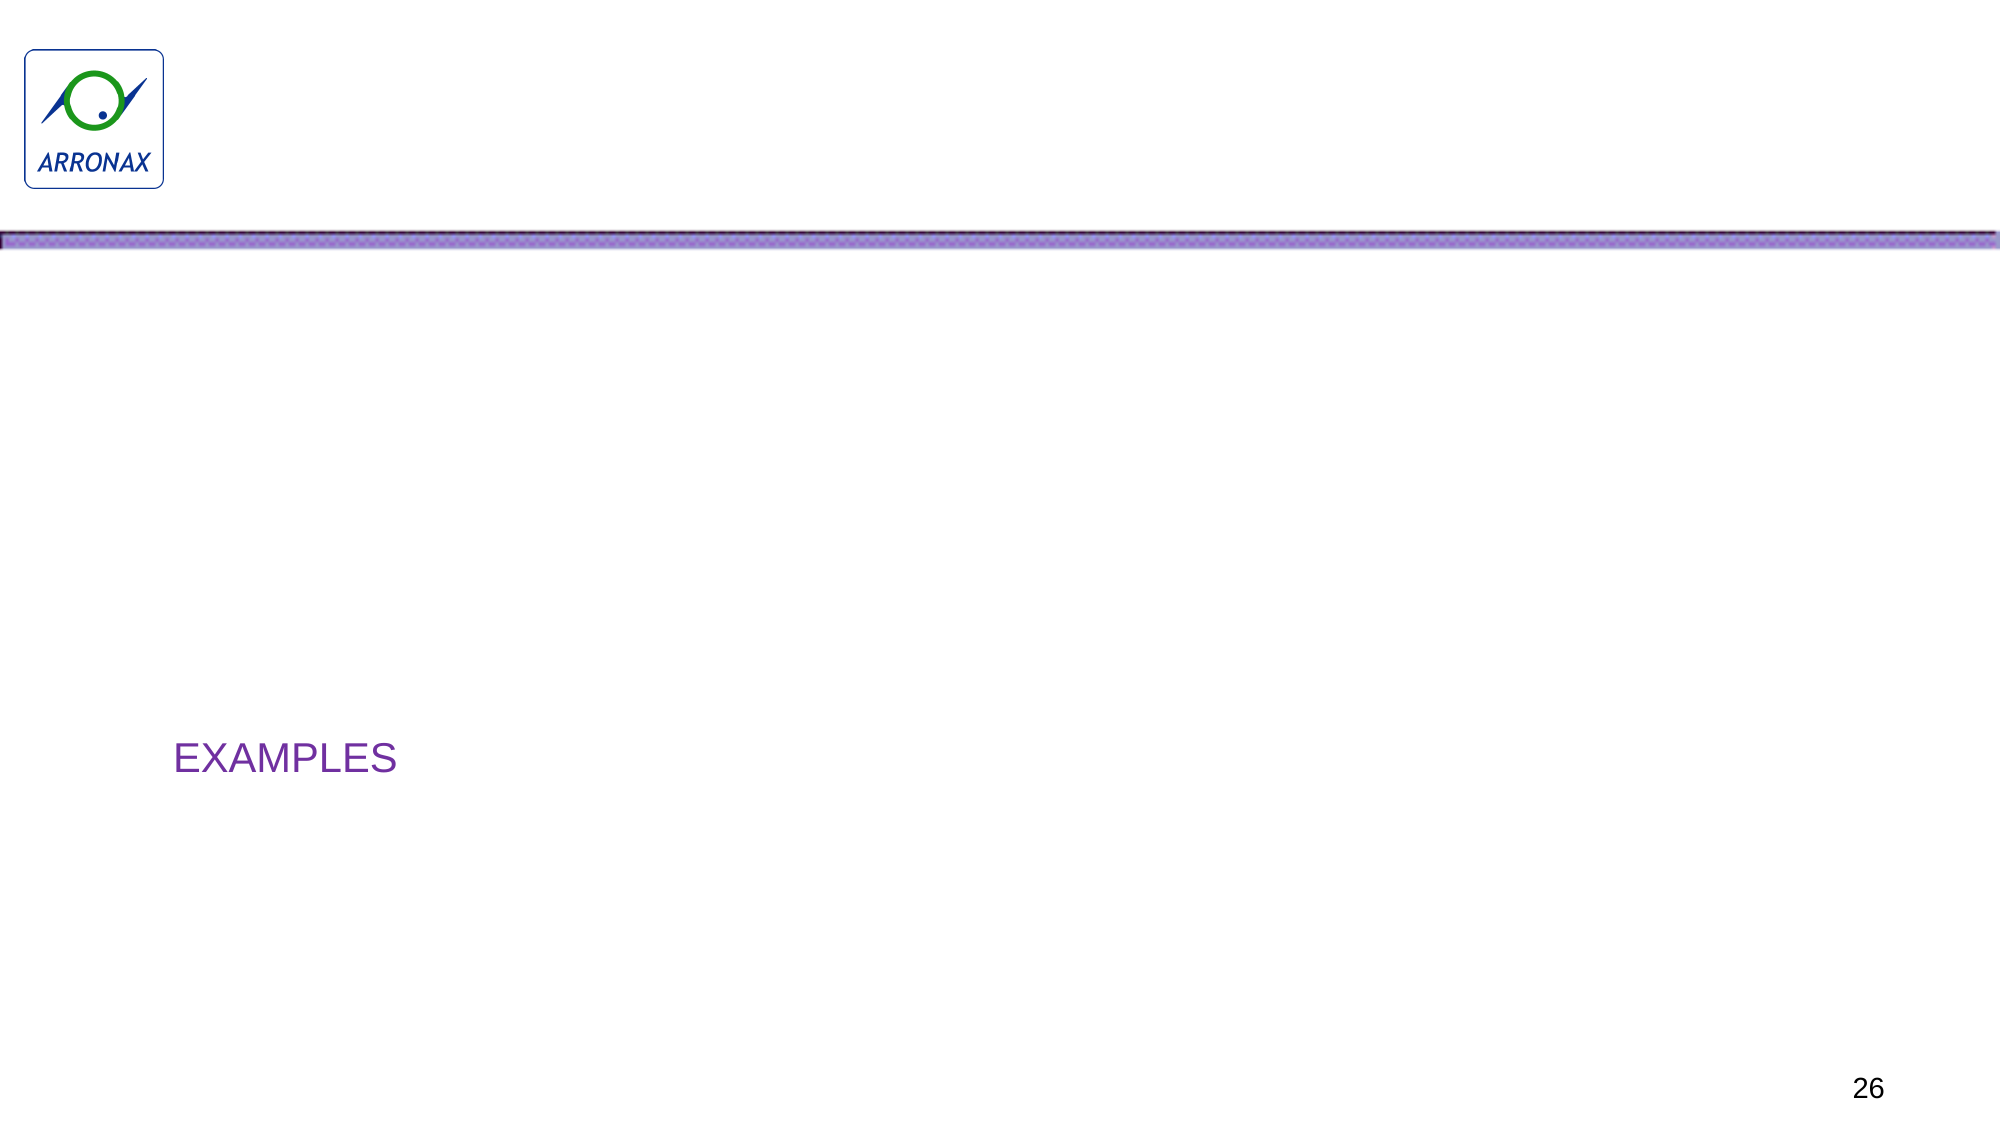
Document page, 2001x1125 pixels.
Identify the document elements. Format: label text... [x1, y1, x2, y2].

slide_number 26 [1433, 1061, 1901, 1113]
picture [24, 49, 164, 189]
picture [0, 225, 2000, 263]
title examples [158, 722, 1859, 947]
